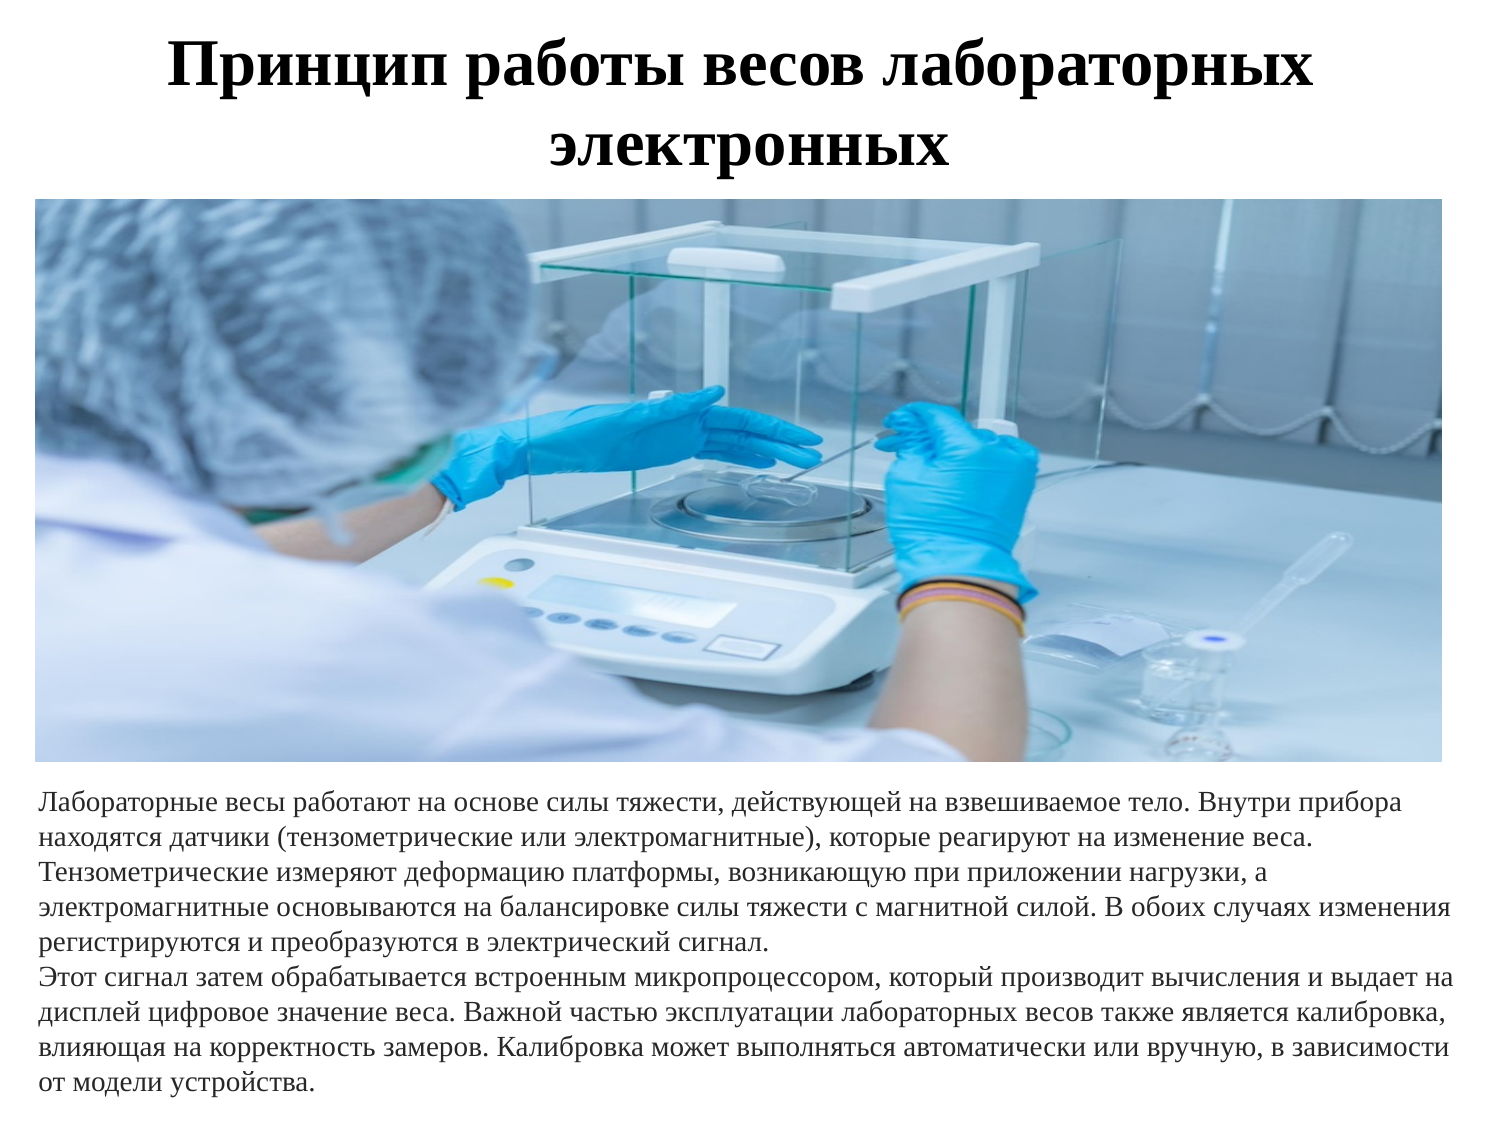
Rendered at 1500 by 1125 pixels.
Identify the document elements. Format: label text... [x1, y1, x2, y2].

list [34, 198, 1442, 762]
text_box Лабораторные весы работают на основе силы тяжести, действующей на взвешиваемое тело. Внутри прибора находятся датчики (тензометрические или электромагнитные), которые реагируют на изменение веса. Тензометрические измеряют деформацию платформы, возникающую при приложении нагрузки, а электромагнитные основываются на балансировке силы тяжести с магнитной силой. В обоих случаях изменения регистрируются и преобразуются в электрический сигнал. Этот сигнал затем обрабатывается встроенным микропроцессором, который производит вычисления и выдает на дисплей цифровое значение веса. Важной частью эксплуатации лабораторных весов также является калибровка, влияющая на корректность замеров. Калибровка может выполняться автоматически или вручную, в зависимости от модели устройства. [23, 775, 1477, 1105]
title Принцип работы весов лабораторных электронных [75, 45, 1425, 197]
